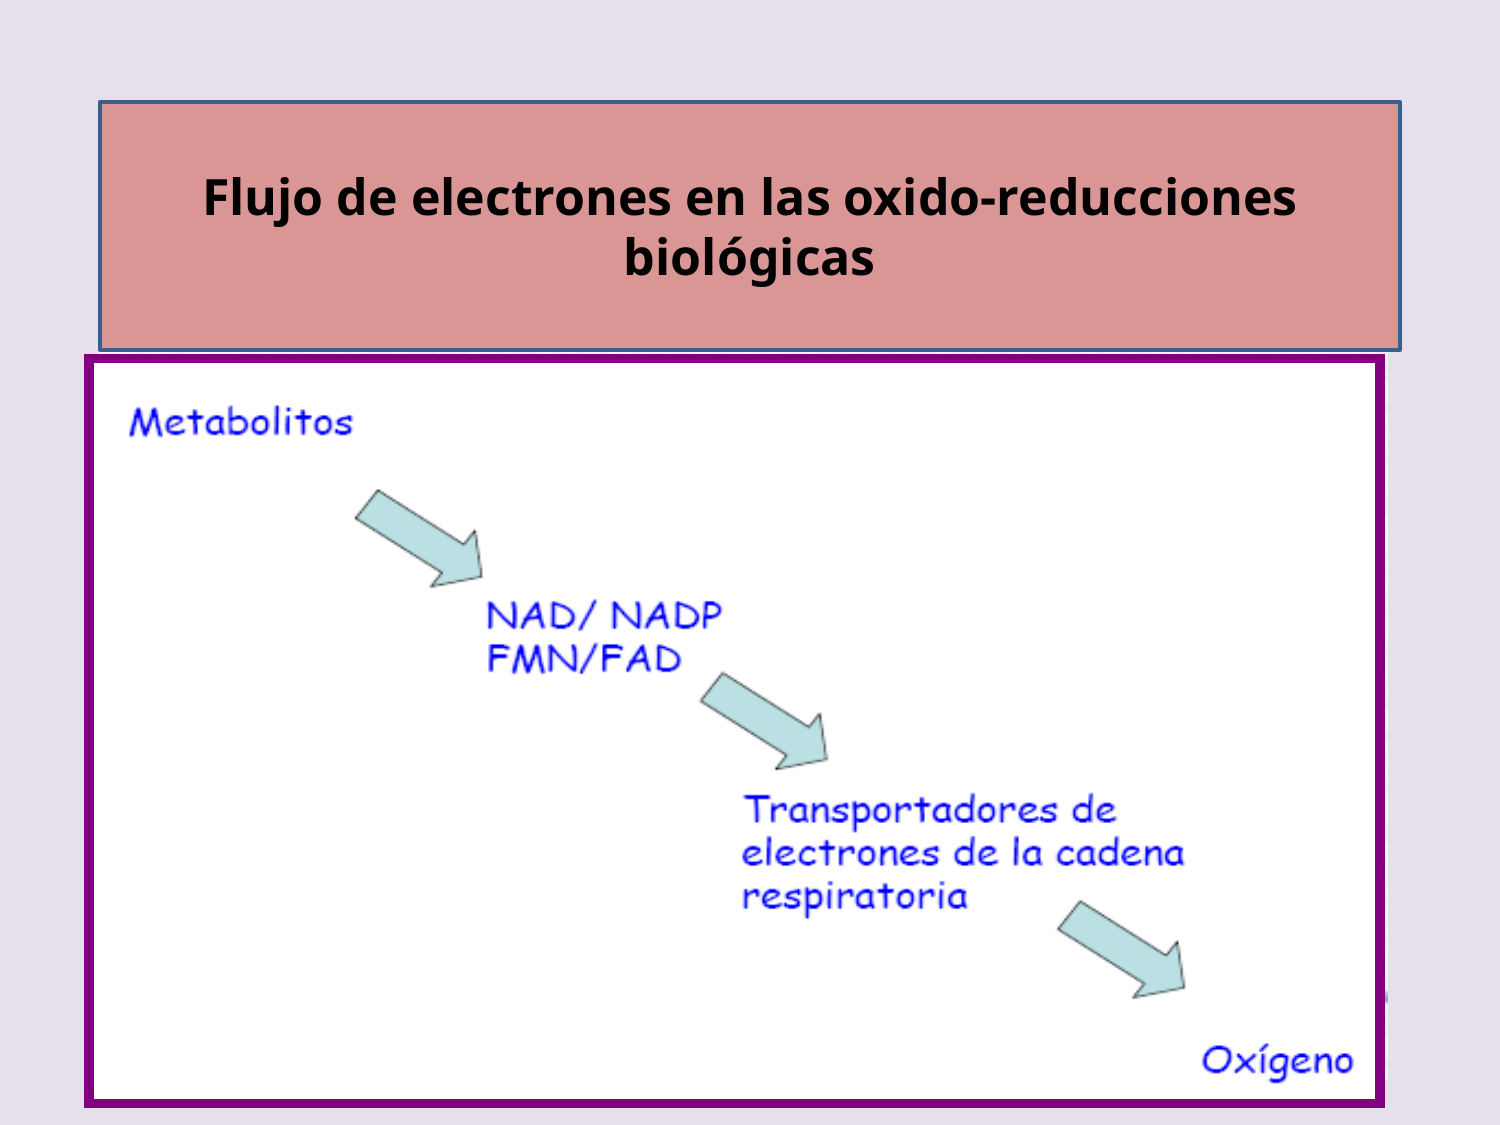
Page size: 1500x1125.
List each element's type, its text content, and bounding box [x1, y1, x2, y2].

picture [93, 113, 1388, 1099]
text_box Flujo de electrones en las oxido-reducciones biológicas [98, 100, 1402, 352]
